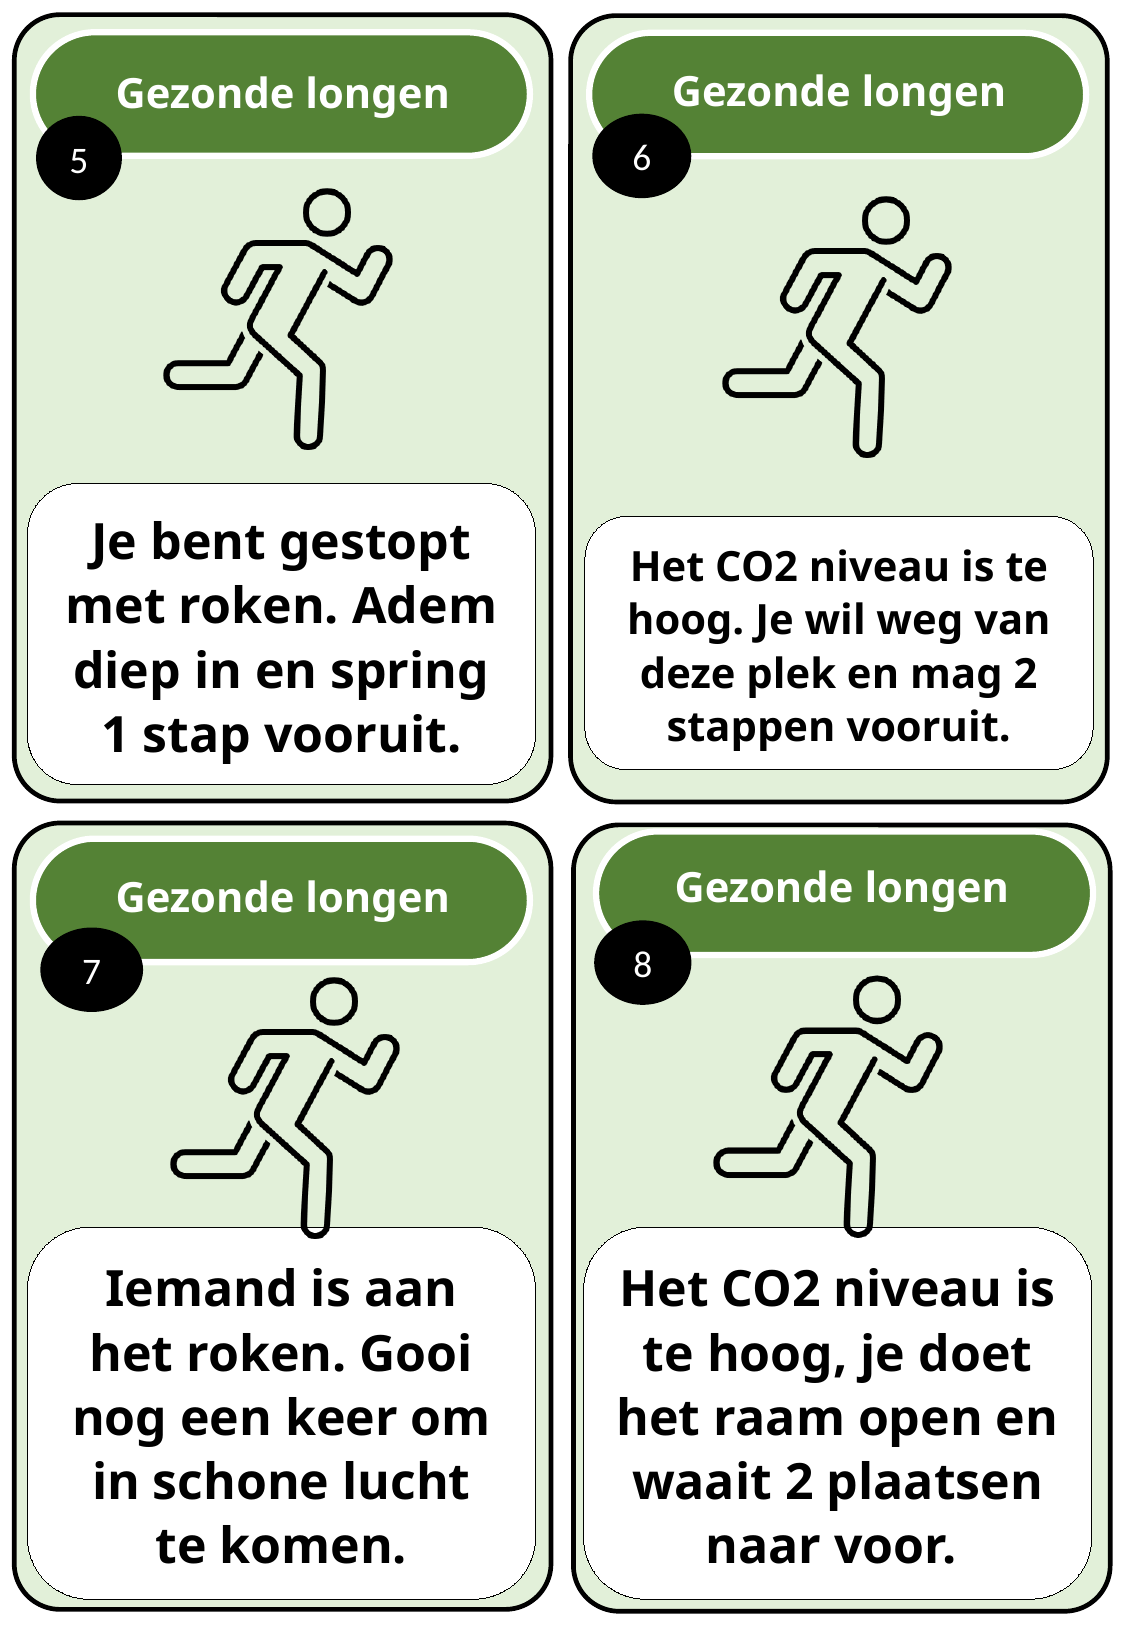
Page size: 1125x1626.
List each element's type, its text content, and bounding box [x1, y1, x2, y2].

text_box [569, 14, 1109, 804]
text_box [572, 823, 1112, 1613]
text_box [595, 854, 608, 932]
text_box [31, 31, 531, 134]
picture [682, 960, 974, 1253]
picture [691, 181, 983, 473]
text_box [13, 821, 553, 1611]
text_box 8 [594, 920, 692, 1005]
text_box [13, 13, 553, 803]
text_box Je bent gestopt met roken. Adem diep in en spring 1 stap vooruit. [27, 483, 536, 785]
text_box Gezonde longen . [49, 59, 517, 152]
text_box [588, 31, 1088, 135]
text_box Gezonde longen . [605, 57, 1073, 150]
text_box 7 [40, 927, 143, 1012]
text_box Het CO2 niveau is te hoog, je doet het raam open en waait 2 plaatsen naar voor. [583, 1227, 1092, 1600]
text_box [141, 956, 498, 964]
text_box [689, 946, 1066, 956]
text_box Iemand is aan het roken. Gooi nog een keer om in schone lucht te komen. [27, 1227, 536, 1600]
text_box Het CO2 niveau is te hoog. Je wil weg van deze plek en mag 2 stappen vooruit. [584, 516, 1094, 770]
text_box [31, 837, 531, 944]
text_box [609, 830, 1095, 938]
picture [139, 962, 431, 1254]
picture [132, 173, 424, 465]
text_box 6 [592, 113, 692, 199]
text_box 5 [36, 115, 122, 201]
text_box [691, 150, 1054, 158]
text_box Gezonde longen . [608, 853, 1076, 946]
text_box [122, 152, 493, 157]
text_box Gezonde longen . [49, 863, 517, 956]
